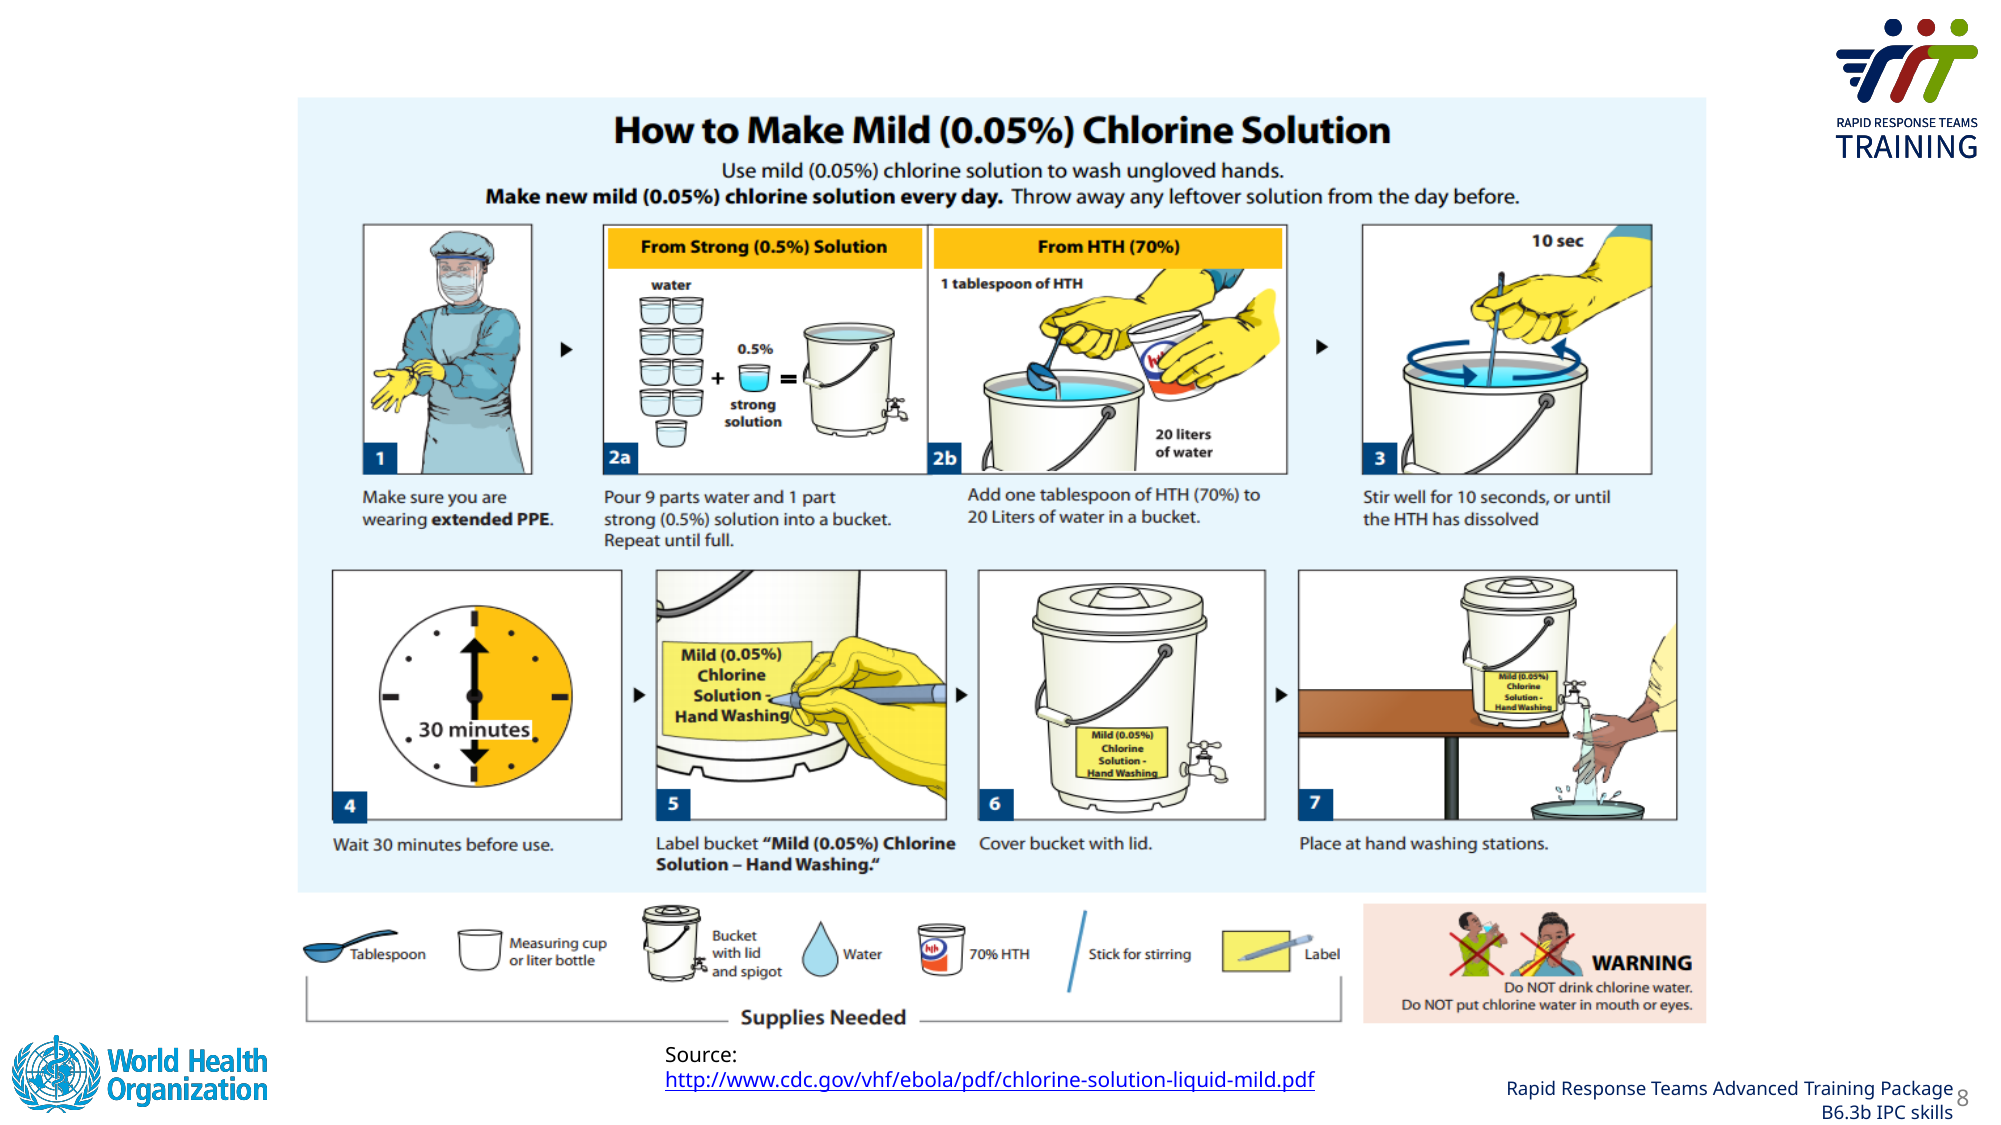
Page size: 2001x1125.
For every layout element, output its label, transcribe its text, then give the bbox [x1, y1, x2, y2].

picture [40, 1062, 47, 1070]
picture [22, 1062, 26, 1077]
picture [24, 1054, 36, 1087]
picture [71, 1053, 90, 1091]
picture [50, 1108, 62, 1113]
picture [1835, 19, 1978, 167]
picture [36, 1088, 78, 1105]
picture [59, 1035, 267, 1113]
picture [12, 1035, 54, 1068]
text_box Source: http://www.cdc.gov/vhf/ebola/pdf/chlorine-solution-liquid-mild.pdf [657, 1035, 1343, 1103]
picture [286, 89, 1713, 1035]
picture [34, 1054, 43, 1078]
picture [30, 1083, 37, 1091]
picture [46, 1056, 54, 1062]
picture [12, 1083, 48, 1113]
